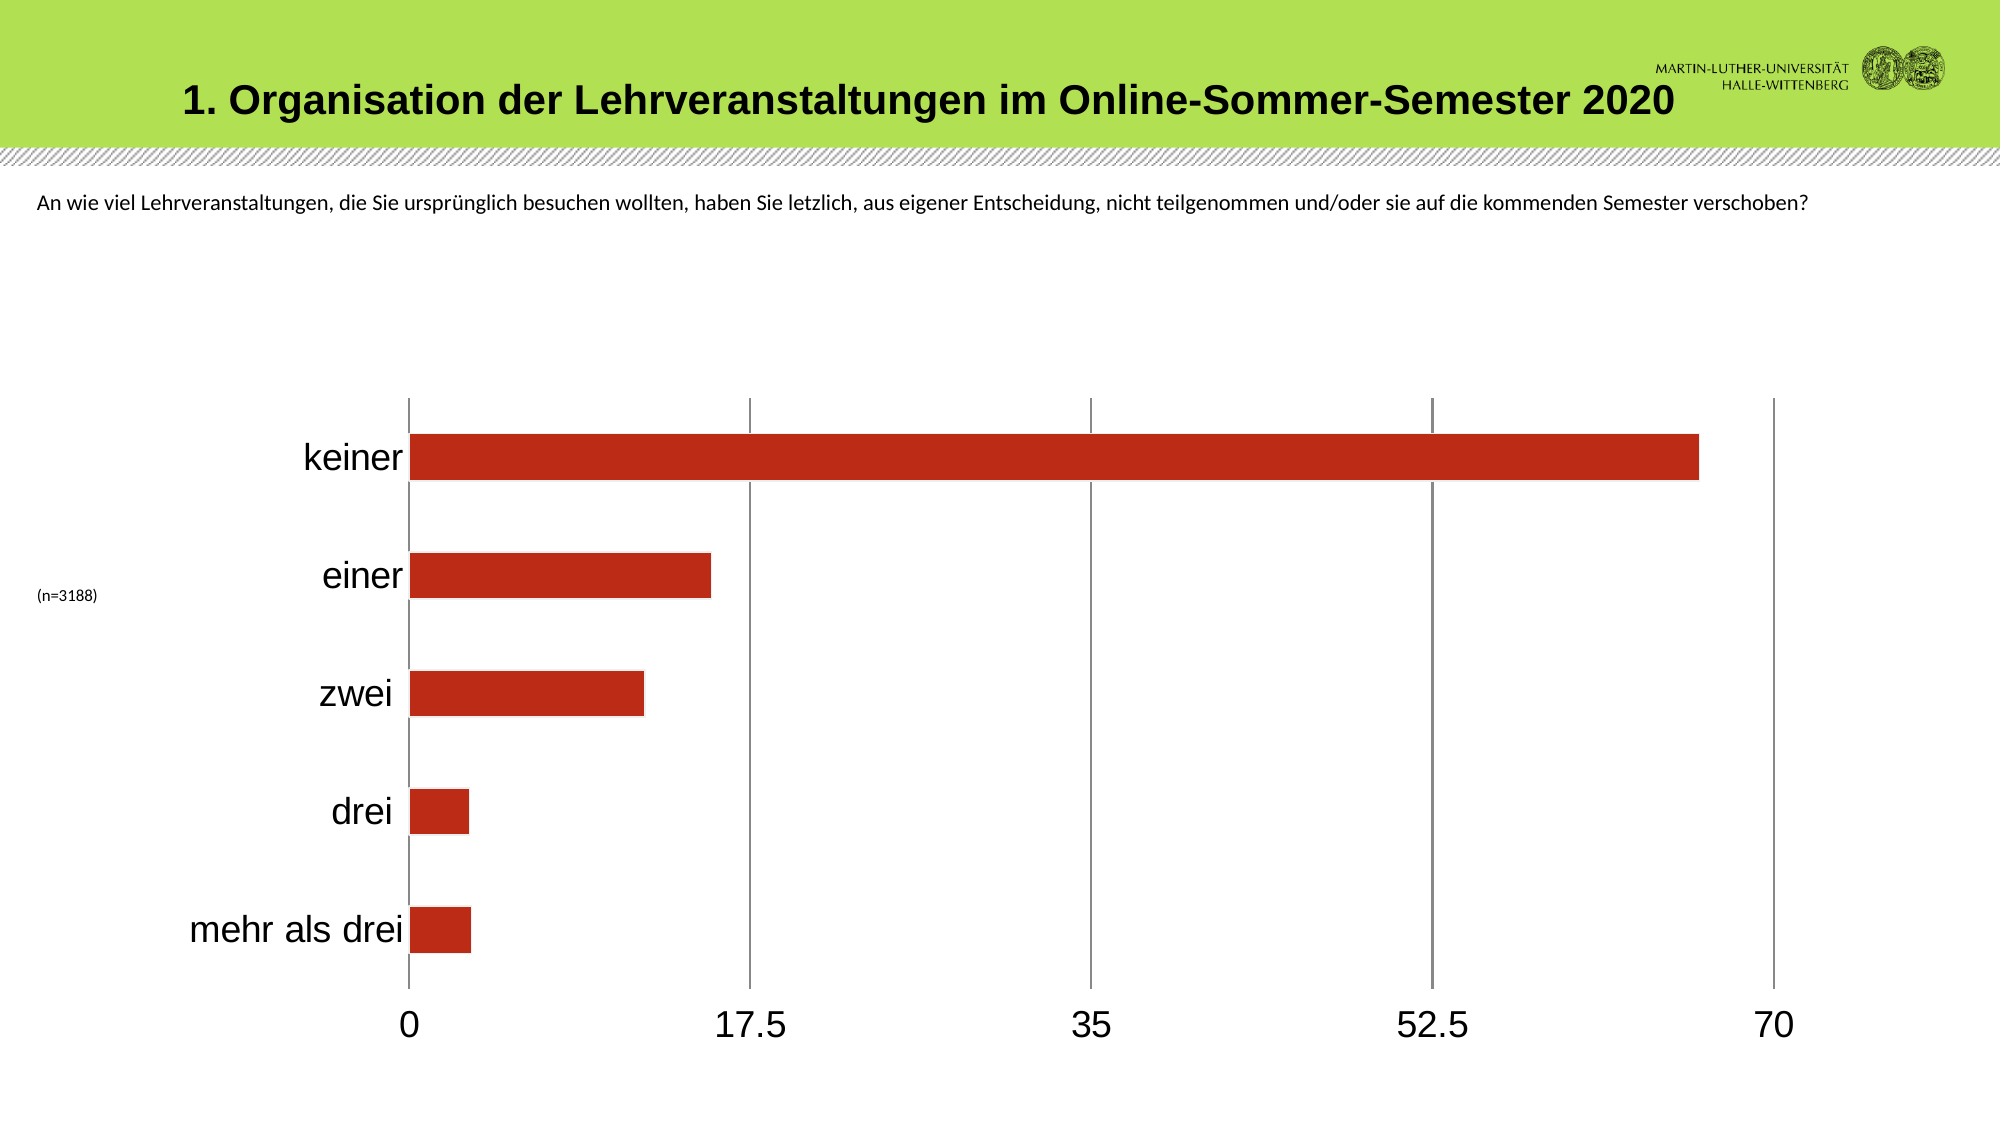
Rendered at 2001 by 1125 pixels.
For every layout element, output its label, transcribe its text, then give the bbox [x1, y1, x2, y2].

text_box 1. Organisation der Lehrveranstaltungen im Online-Sommer-Semester 2020 [174, 65, 1684, 131]
title An wie viel Lehrveranstaltungen, die Sie ursprünglich besuchen wollten, haben Sie letzlich, aus eigener Entscheidung, nicht teilgenommen und/oder sie auf die kommenden Semester verschoben? (n=3188) (n=3188) [36, 187, 1964, 1125]
chart [160, 352, 1796, 1059]
picture [1656, 46, 1945, 90]
picture [0, 148, 2000, 166]
